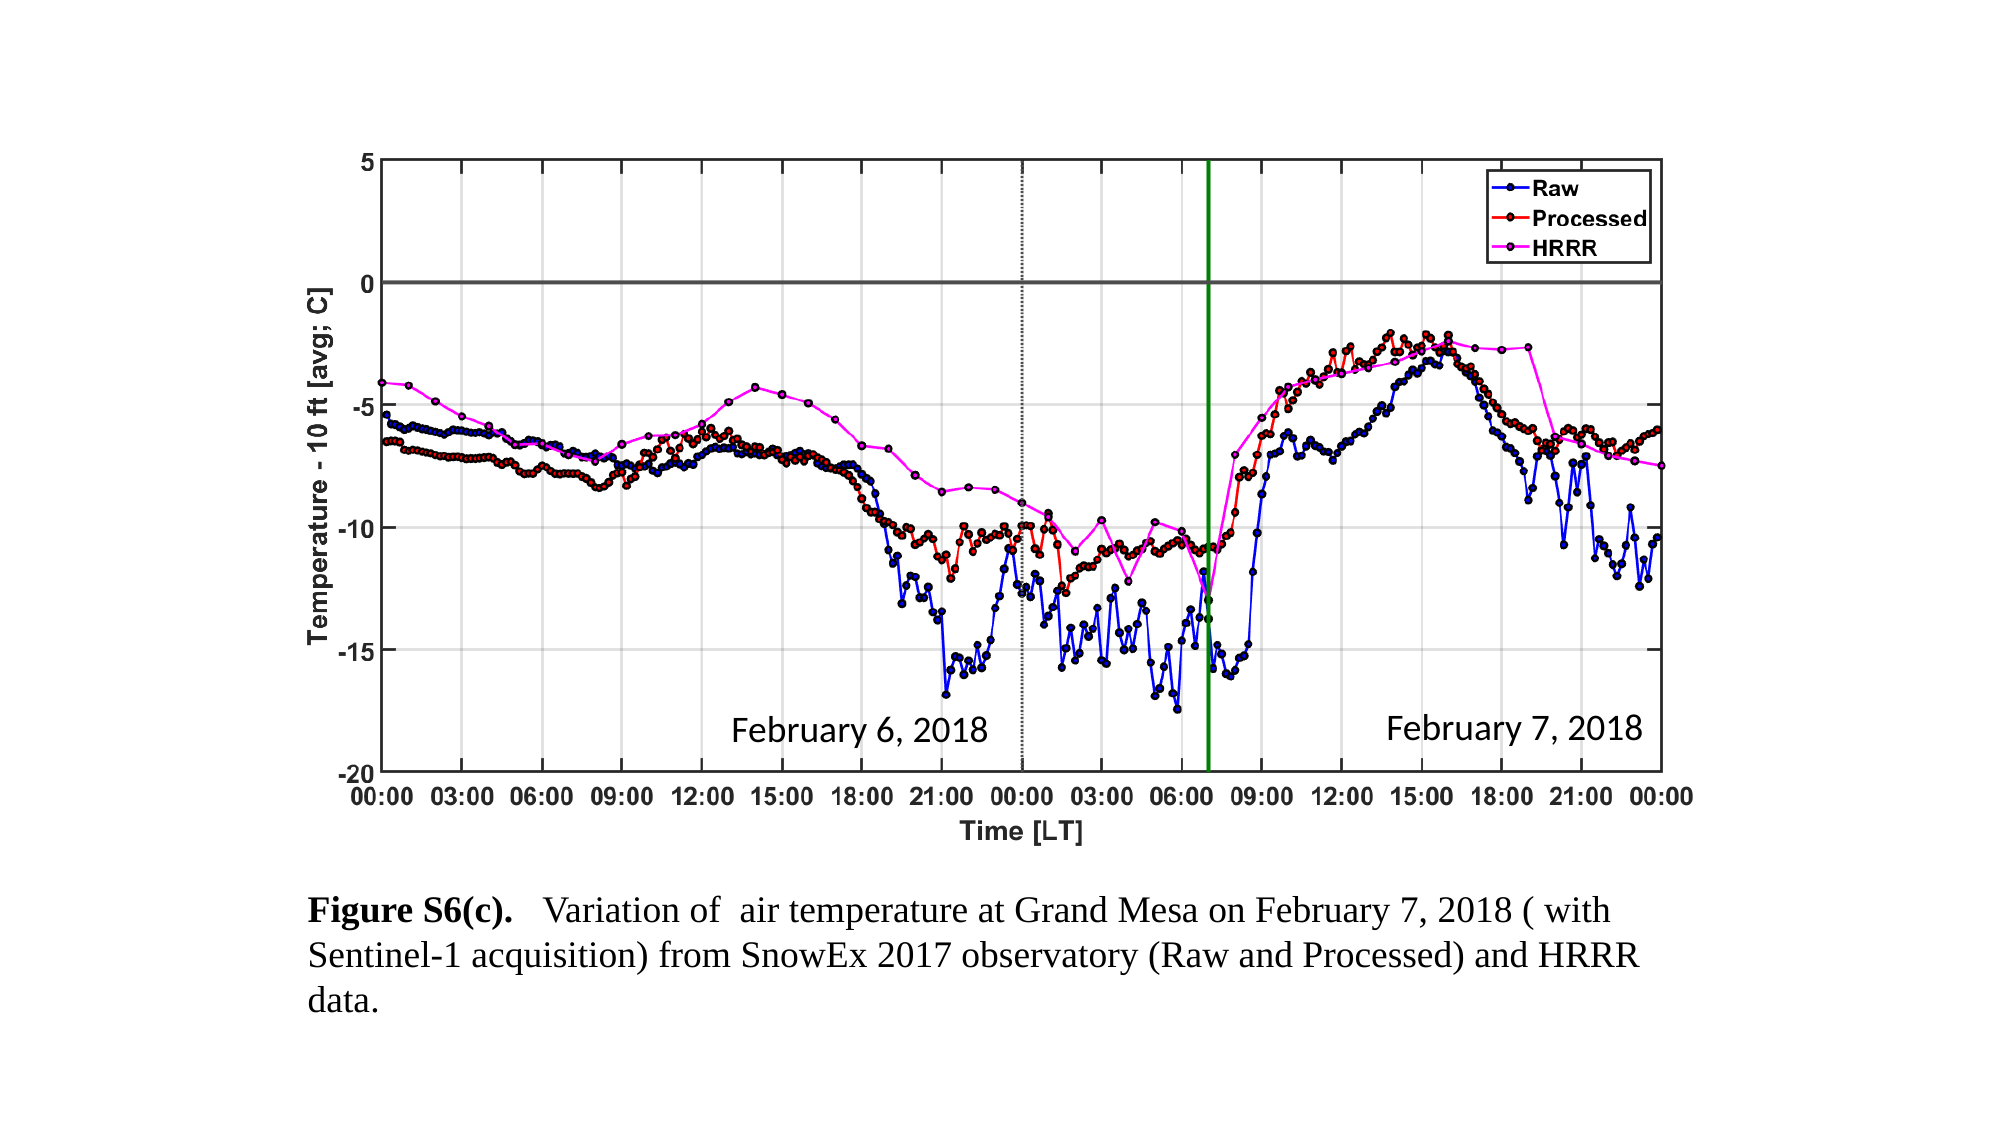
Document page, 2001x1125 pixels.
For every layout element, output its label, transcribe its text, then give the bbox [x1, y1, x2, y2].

text_box Figure S6(c). Variation of air temperature at Grand Mesa on February 7, 2018 ( with Sentinel-1 acquisition) from SnowEx 2017 observatory (Raw and Processed) and HRRR data. [293, 877, 1738, 1027]
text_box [167, 103, 1818, 854]
